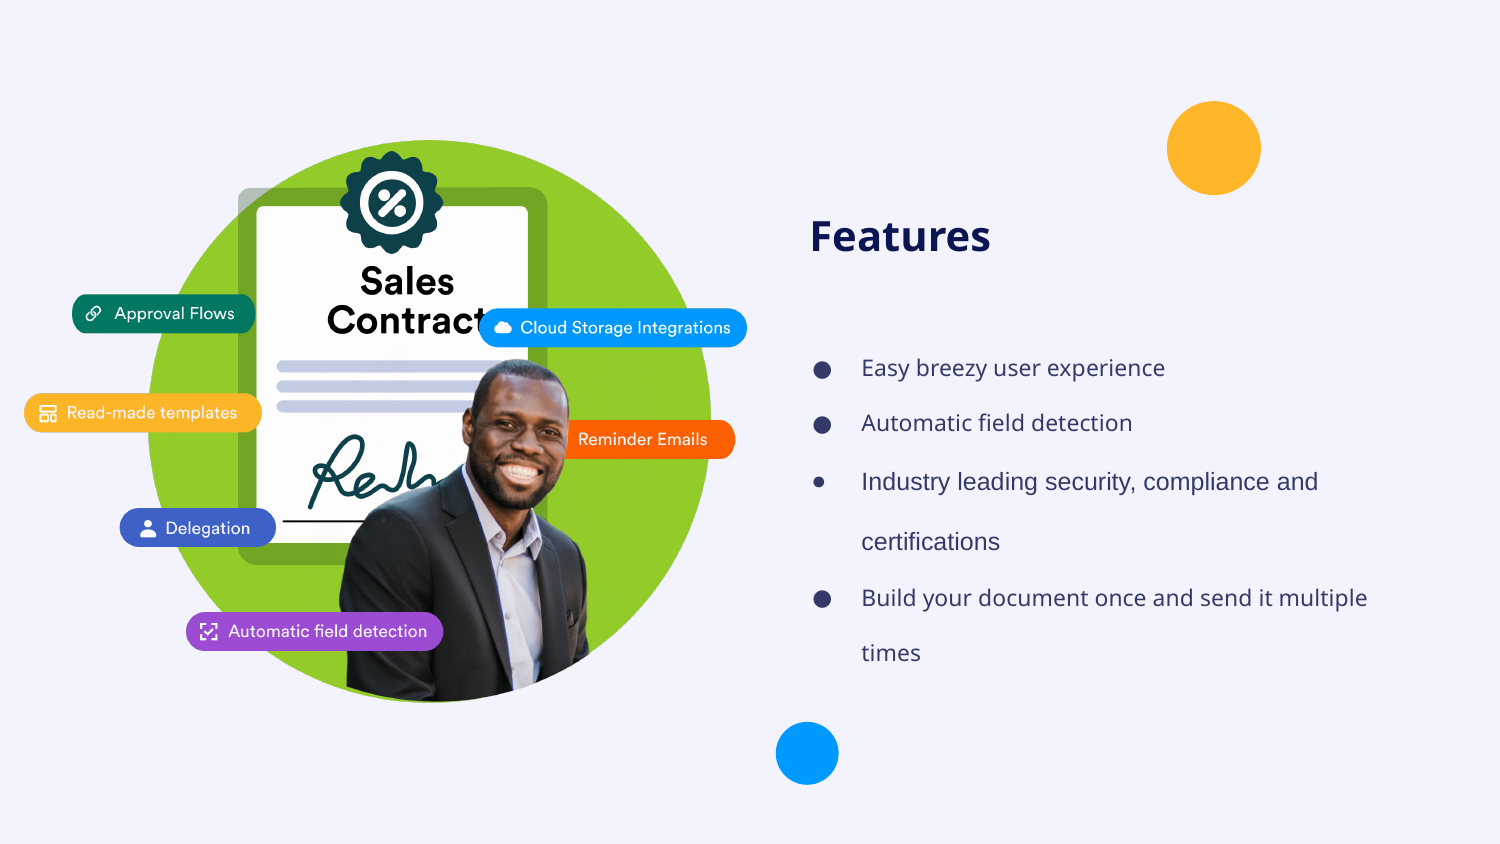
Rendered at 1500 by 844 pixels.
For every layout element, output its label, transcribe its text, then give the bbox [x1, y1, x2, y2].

list Easy breezy user experience Automatic field detection Industry leading security, compliance and certifications Build your document once and send it multiple times [771, 311, 1449, 649]
picture [24, 140, 747, 704]
text_box [775, 721, 839, 785]
title Features [794, 195, 1398, 290]
text_box [1166, 101, 1261, 196]
